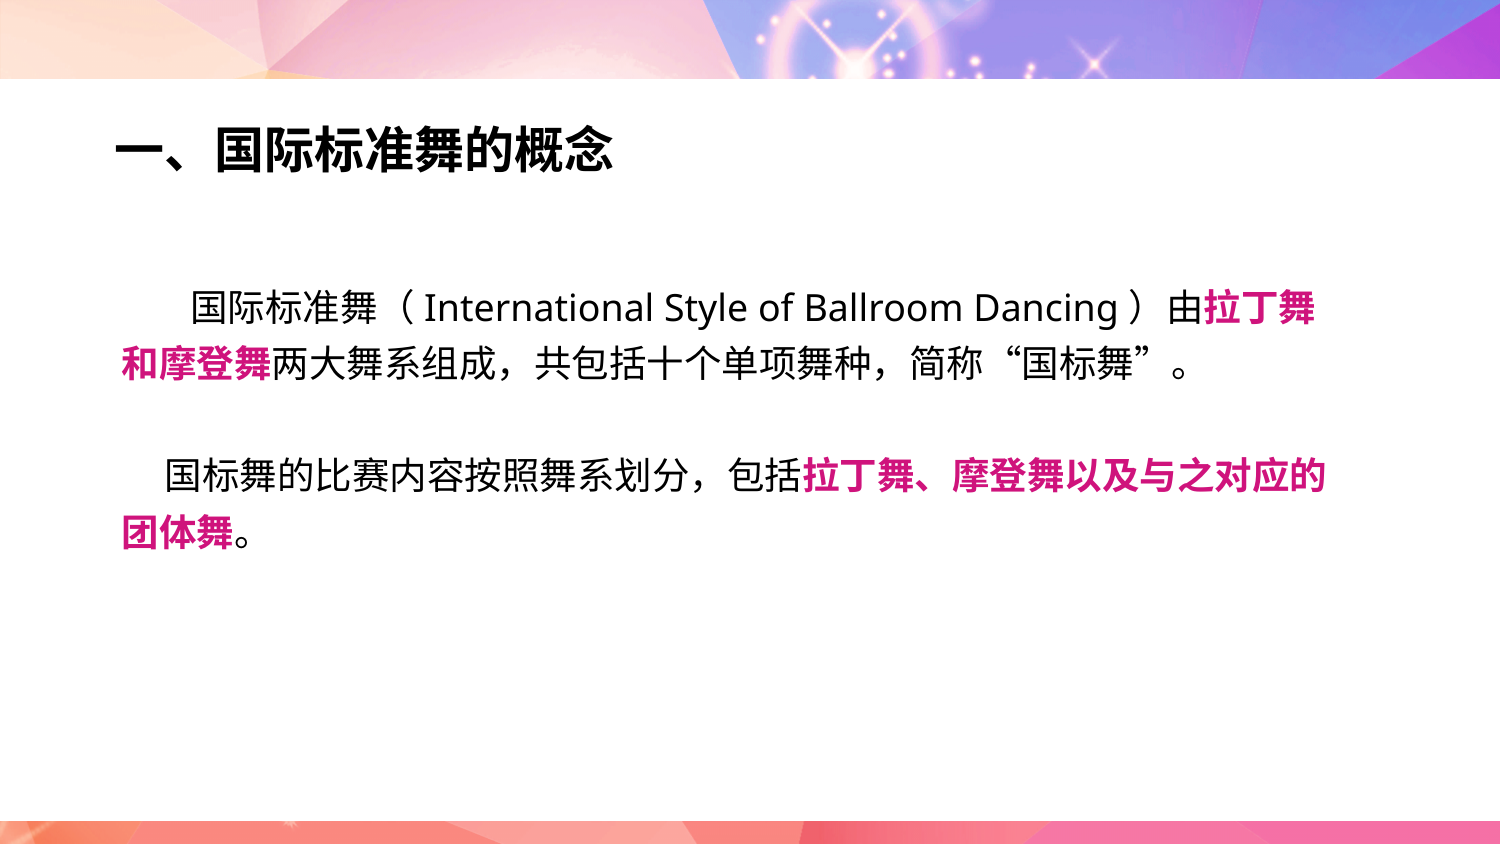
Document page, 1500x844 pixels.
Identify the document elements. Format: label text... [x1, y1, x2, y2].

text_box [64, 504, 1053, 627]
picture [0, 0, 1500, 79]
text_box 一、国际标准舞的概念 [65, 96, 734, 221]
text_box 国际标准舞（International Style of Ballroom Dancing）由拉丁舞和摩登舞两大舞系组成，共包括十个单项舞种，简称“国标舞”。 国标舞的比赛内容按照舞系划分，包括拉丁舞、摩登舞以及与之对应的团体舞。 [106, 264, 1358, 747]
picture [0, 821, 1500, 844]
